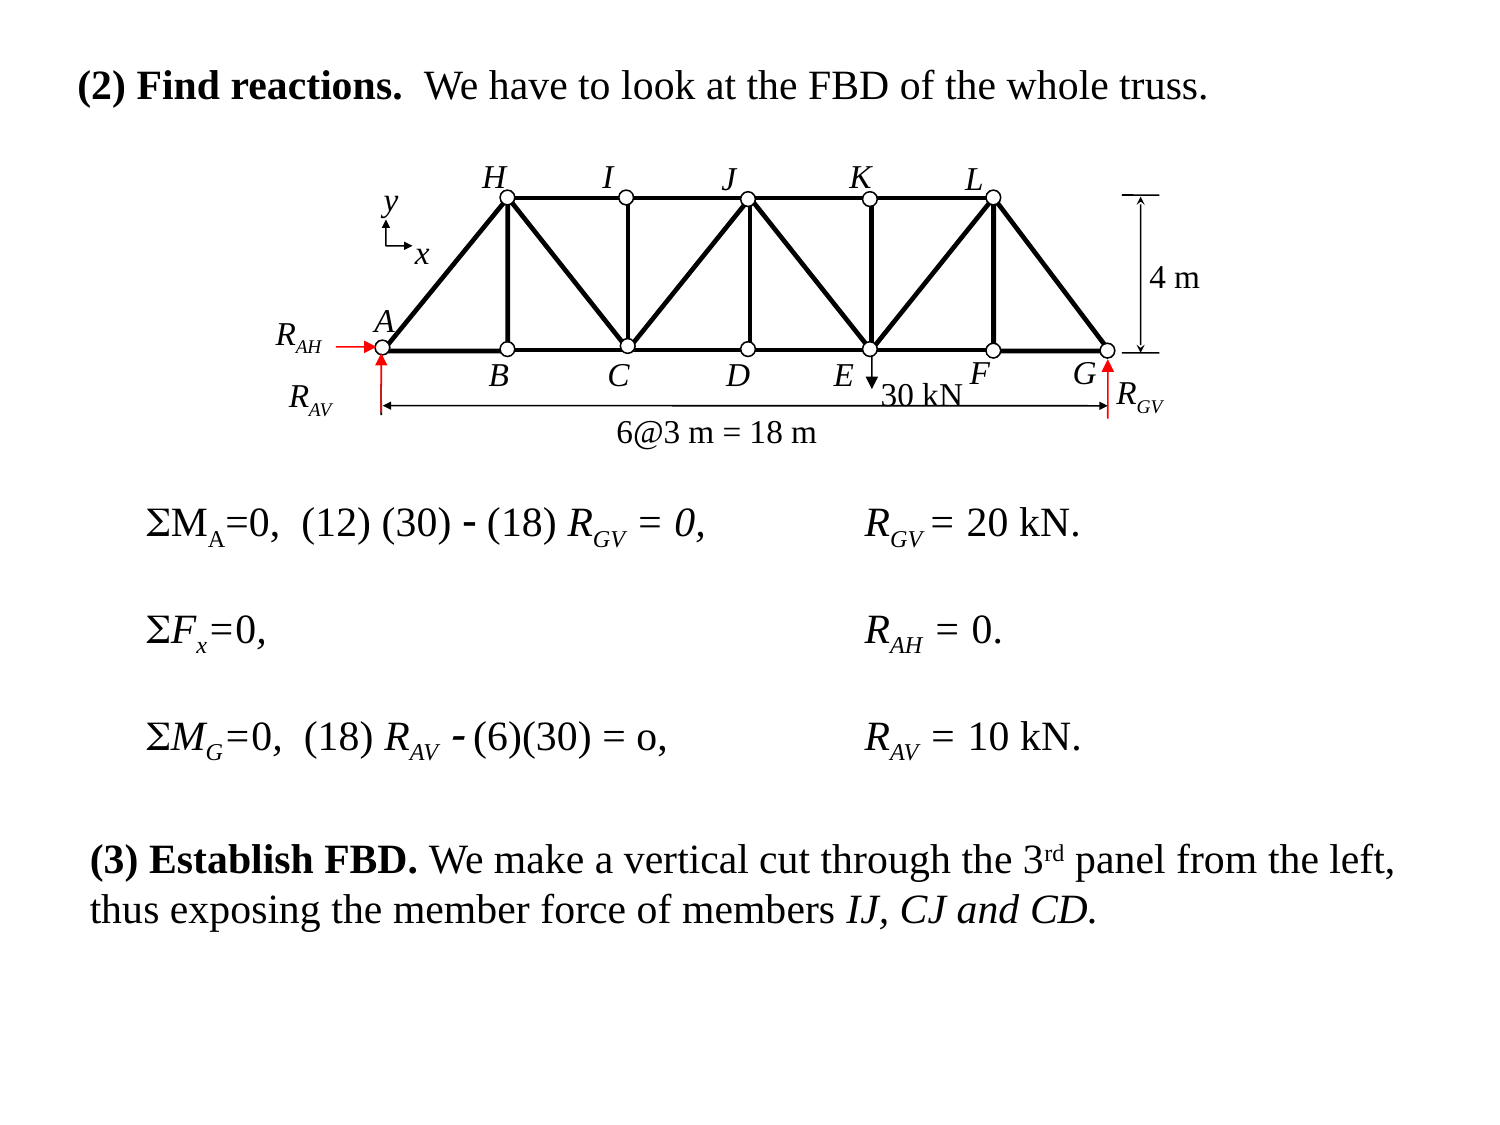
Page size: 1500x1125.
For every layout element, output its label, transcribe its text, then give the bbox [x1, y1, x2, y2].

text_box RAH [260, 304, 379, 353]
text_box L [950, 149, 1002, 197]
text_box (2) Find reactions. We have to look at the FBD of the whole truss. [62, 50, 1363, 115]
text_box (3) Establish FBD. We make a vertical cut through the 3rd panel from the left, thus exposing the member force of members IJ, CJ and CD. [74, 824, 1425, 940]
text_box A [359, 291, 411, 339]
text_box 4 m [1134, 248, 1254, 294]
text_box J [706, 149, 758, 197]
text_box D [710, 345, 763, 393]
text_box 30 kN [865, 365, 1010, 414]
text_box [740, 197, 756, 207]
text_box y [368, 170, 418, 215]
text_box H [467, 147, 519, 195]
text_box [862, 195, 878, 207]
text_box [377, 340, 390, 355]
text_box [1136, 196, 1145, 205]
text_box [501, 341, 514, 345]
text_box [750, 197, 872, 351]
text_box [1136, 294, 1145, 353]
text_box F [954, 343, 1007, 391]
text_box x [399, 223, 449, 268]
text_box [375, 353, 388, 367]
text_box RGV [1101, 364, 1234, 413]
text_box 6@3 m = 18 m [601, 403, 857, 457]
text_box [620, 338, 635, 345]
text_box E [818, 345, 871, 393]
text_box [618, 195, 634, 205]
text_box [994, 203, 1104, 352]
text_box [872, 197, 994, 351]
text_box [863, 341, 878, 356]
text_box [508, 197, 629, 351]
text_box C [592, 345, 644, 393]
text_box RAV [273, 367, 394, 416]
text_box [741, 341, 755, 345]
text_box [500, 195, 515, 205]
text_box [389, 204, 508, 352]
text_box [985, 197, 1001, 205]
text_box [1110, 343, 1115, 358]
text_box K [834, 147, 886, 195]
text_box B [473, 345, 525, 393]
text_box [629, 197, 750, 351]
text_box MA=0, (12) (30) - (18) RGV = 0, RGV = 20 kN. Fx=0, RAH = 0. MG=0, (18) RAV - (6)(30) = o, RAV = 10 kN. [99, 487, 1388, 773]
text_box [381, 219, 391, 247]
text_box G [1057, 343, 1110, 391]
text_box I [587, 147, 639, 195]
